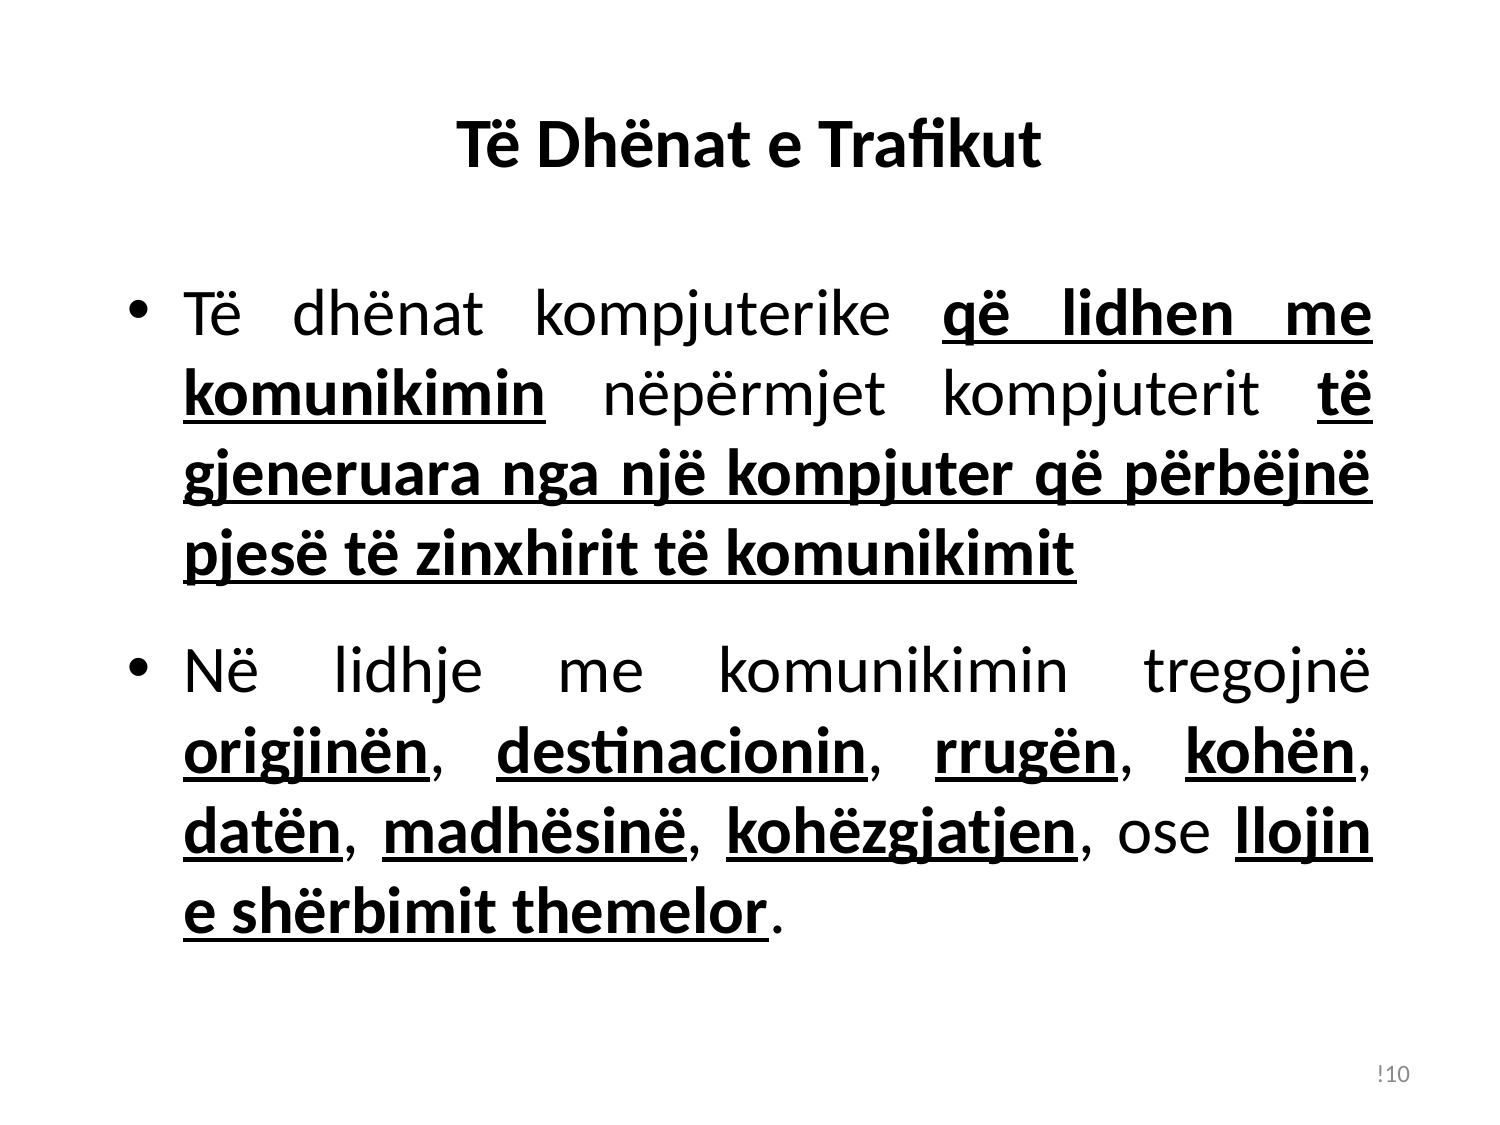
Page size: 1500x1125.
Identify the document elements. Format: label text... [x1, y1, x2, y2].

slide_number !10 [1074, 1042, 1425, 1103]
list Të dhënat kompjuterike që lidhen me komunikimin nëpërmjet kompjuterit të gjeneruara nga një kompjuter që përbëjnë pjesë të zinxhirit të komunikimit Në lidhje me komunikimin tregojnë origjinën, destinacionin, rrugën, kohën, datën, madhësinë, kohëzgjatjen, ose llojin e shërbimit themelor. [111, 260, 1389, 1075]
title Të Dhënat e Trafikut [74, 44, 1426, 233]
